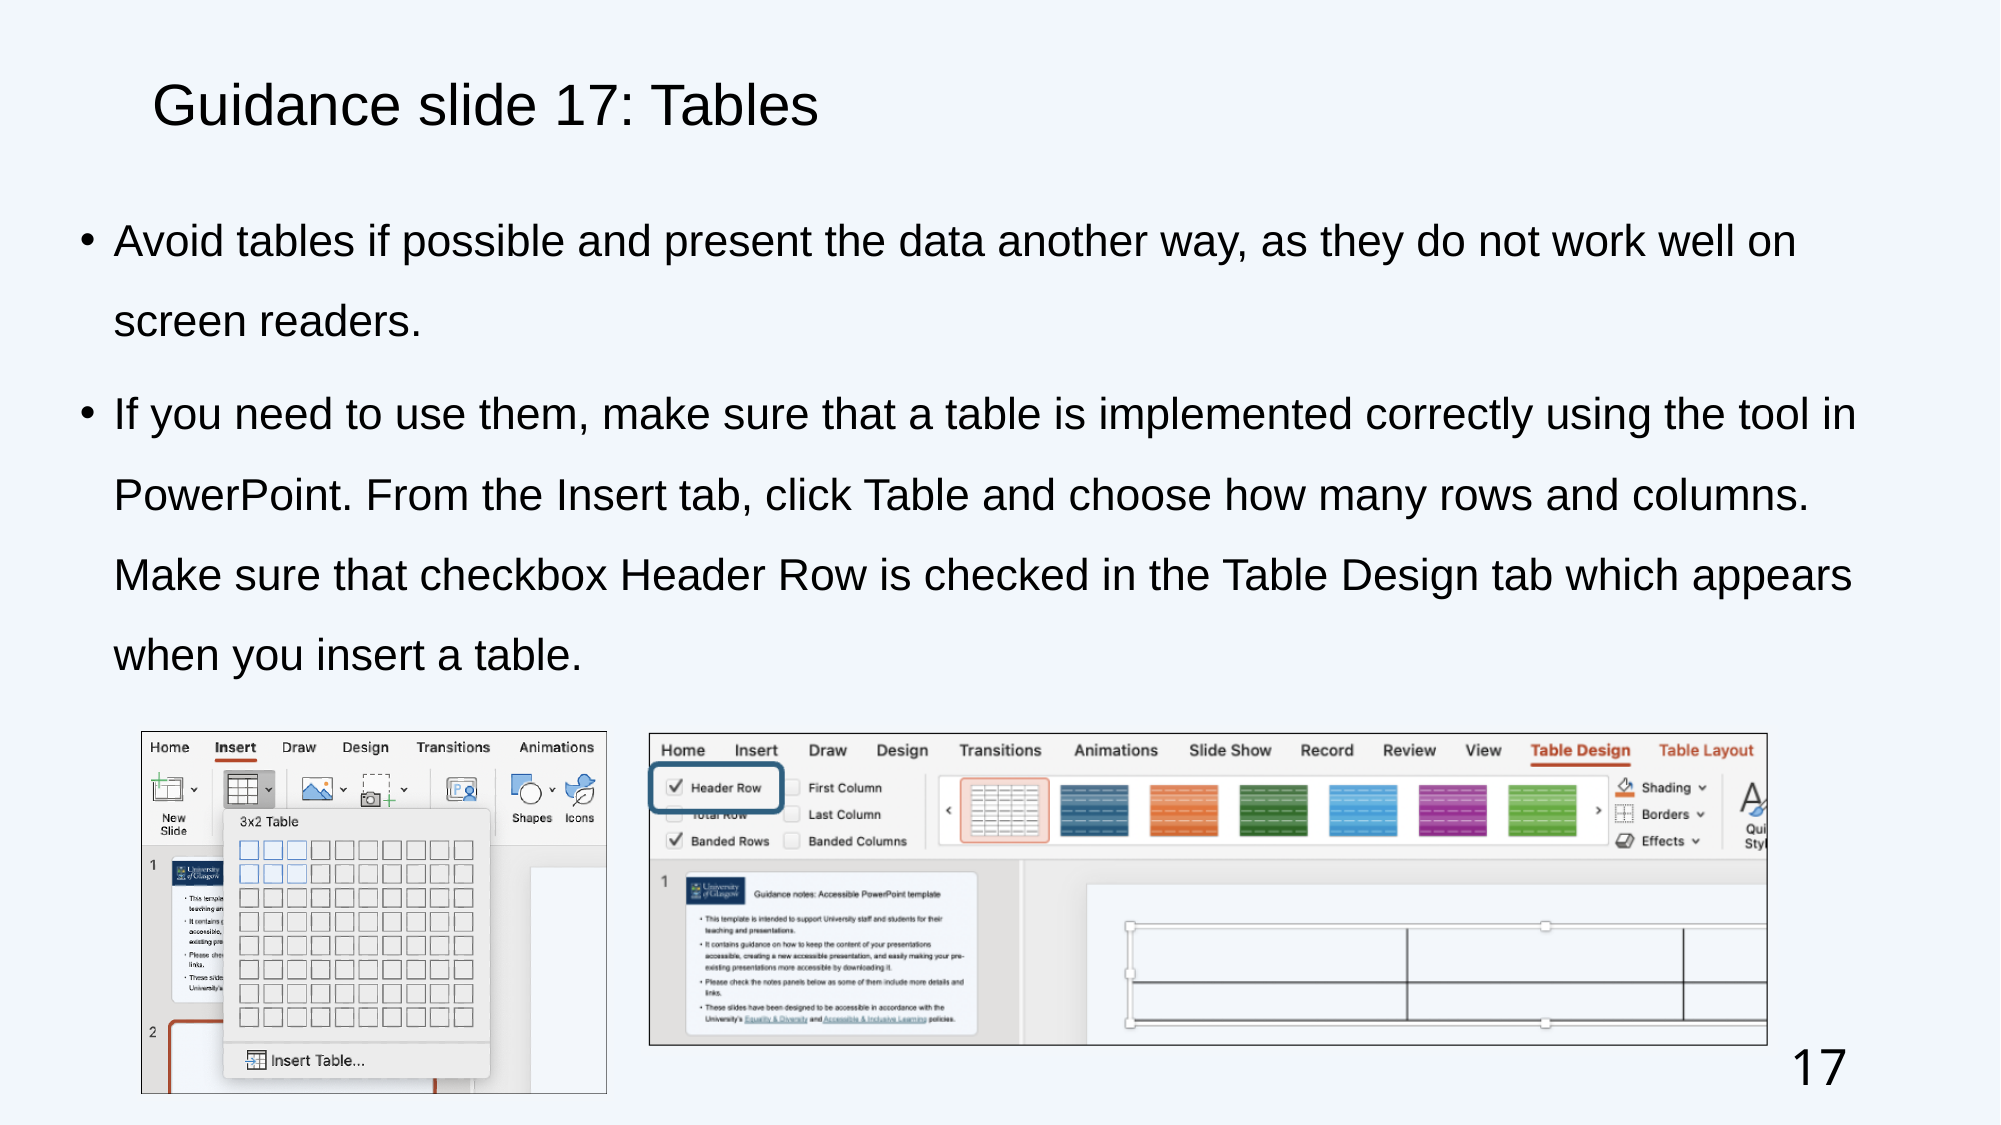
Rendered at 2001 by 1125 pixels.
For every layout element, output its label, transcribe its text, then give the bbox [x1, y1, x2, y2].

title Guidance slide 17: Tables [137, 22, 1863, 178]
slide_number 17 [1687, 1035, 1863, 1103]
picture [640, 725, 1779, 1057]
list Avoid tables if possible and present the data another way, as they do not work well on screen readers. If you need to use them, make sure that a table is implemented correctly using the tool in PowerPoint. From the Insert tab, click Table and choose how many rows and columns. Make sure that checkbox Header Row is checked in the Table Design tab which appears when you insert a table. [64, 178, 1936, 688]
picture [136, 725, 615, 1102]
